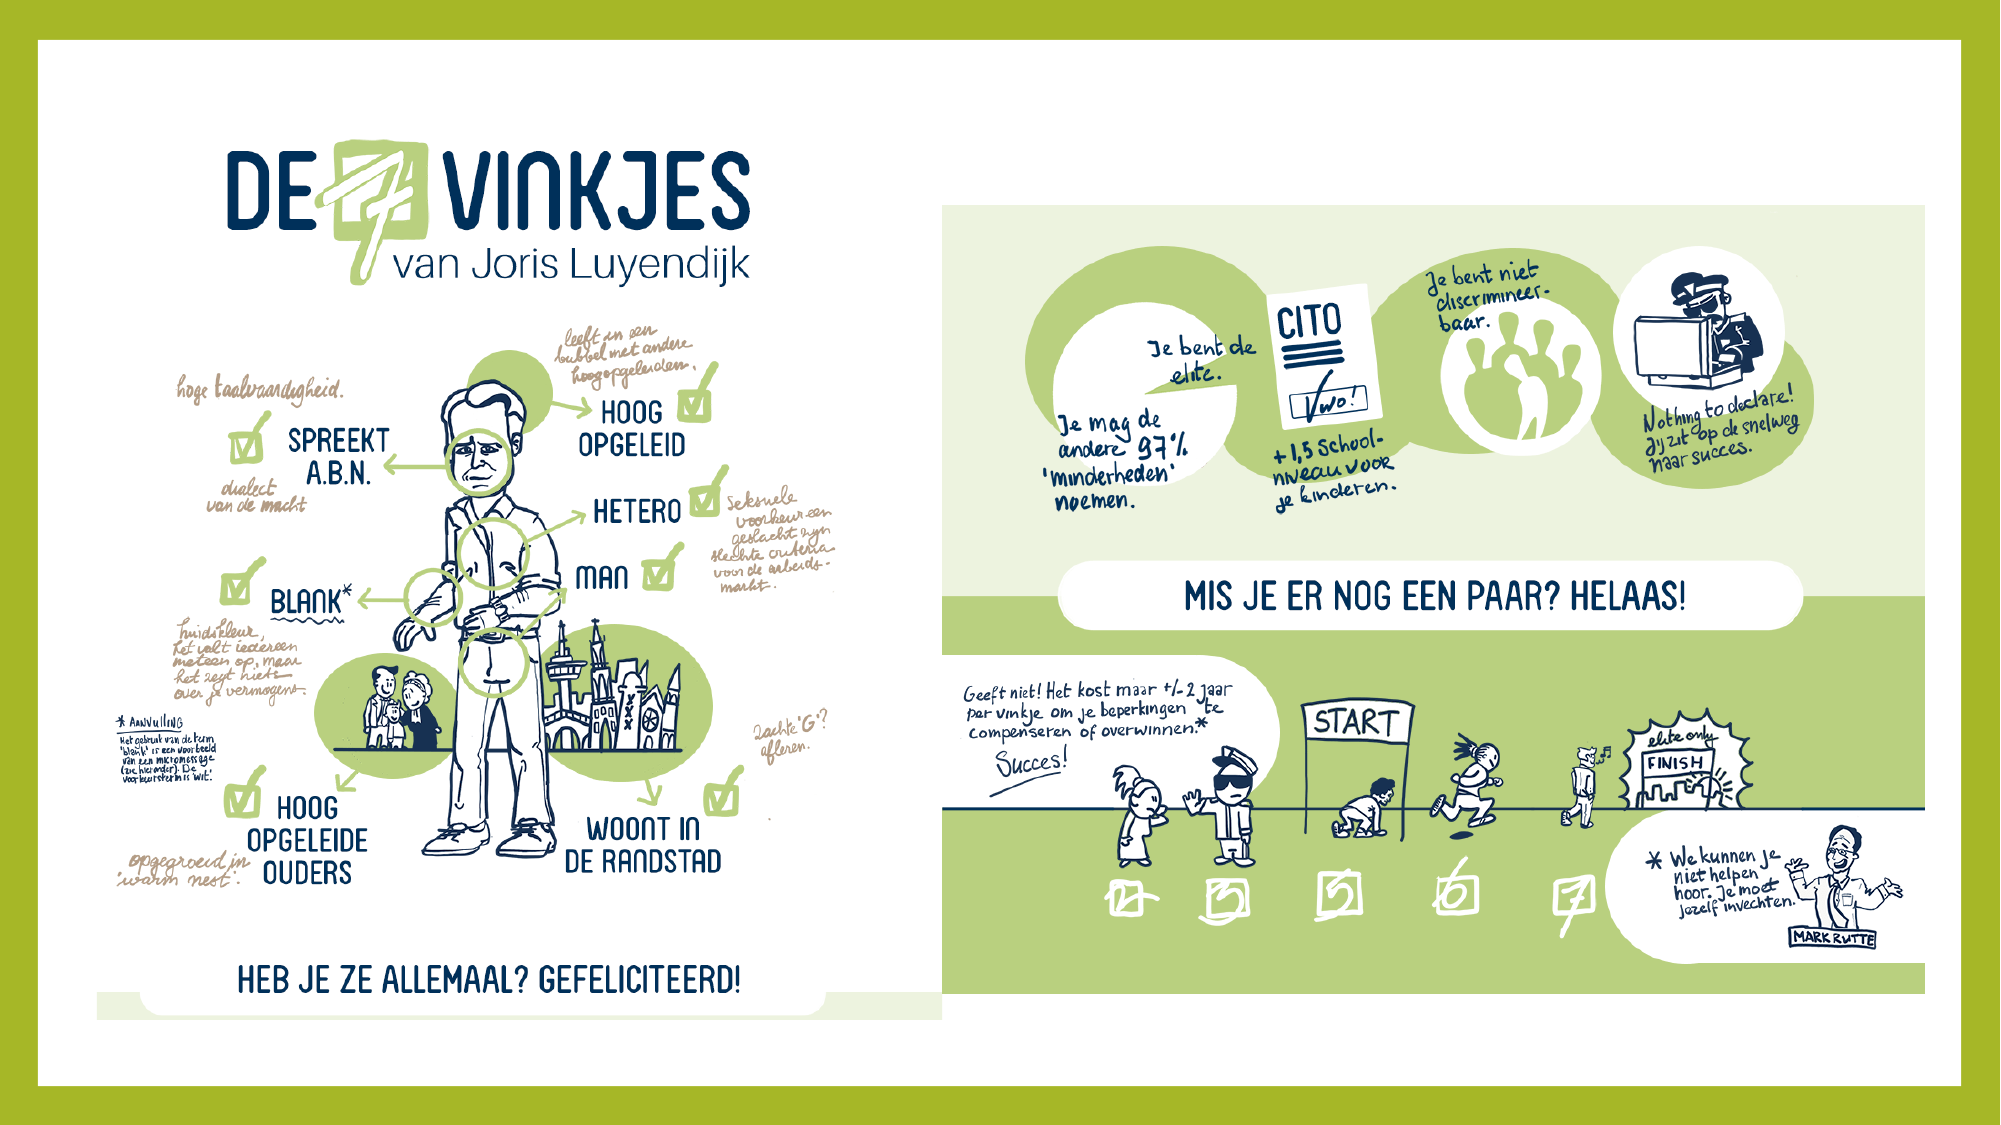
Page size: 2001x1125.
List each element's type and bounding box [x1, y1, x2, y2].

list [96, 79, 943, 1021]
picture [941, 204, 1926, 994]
